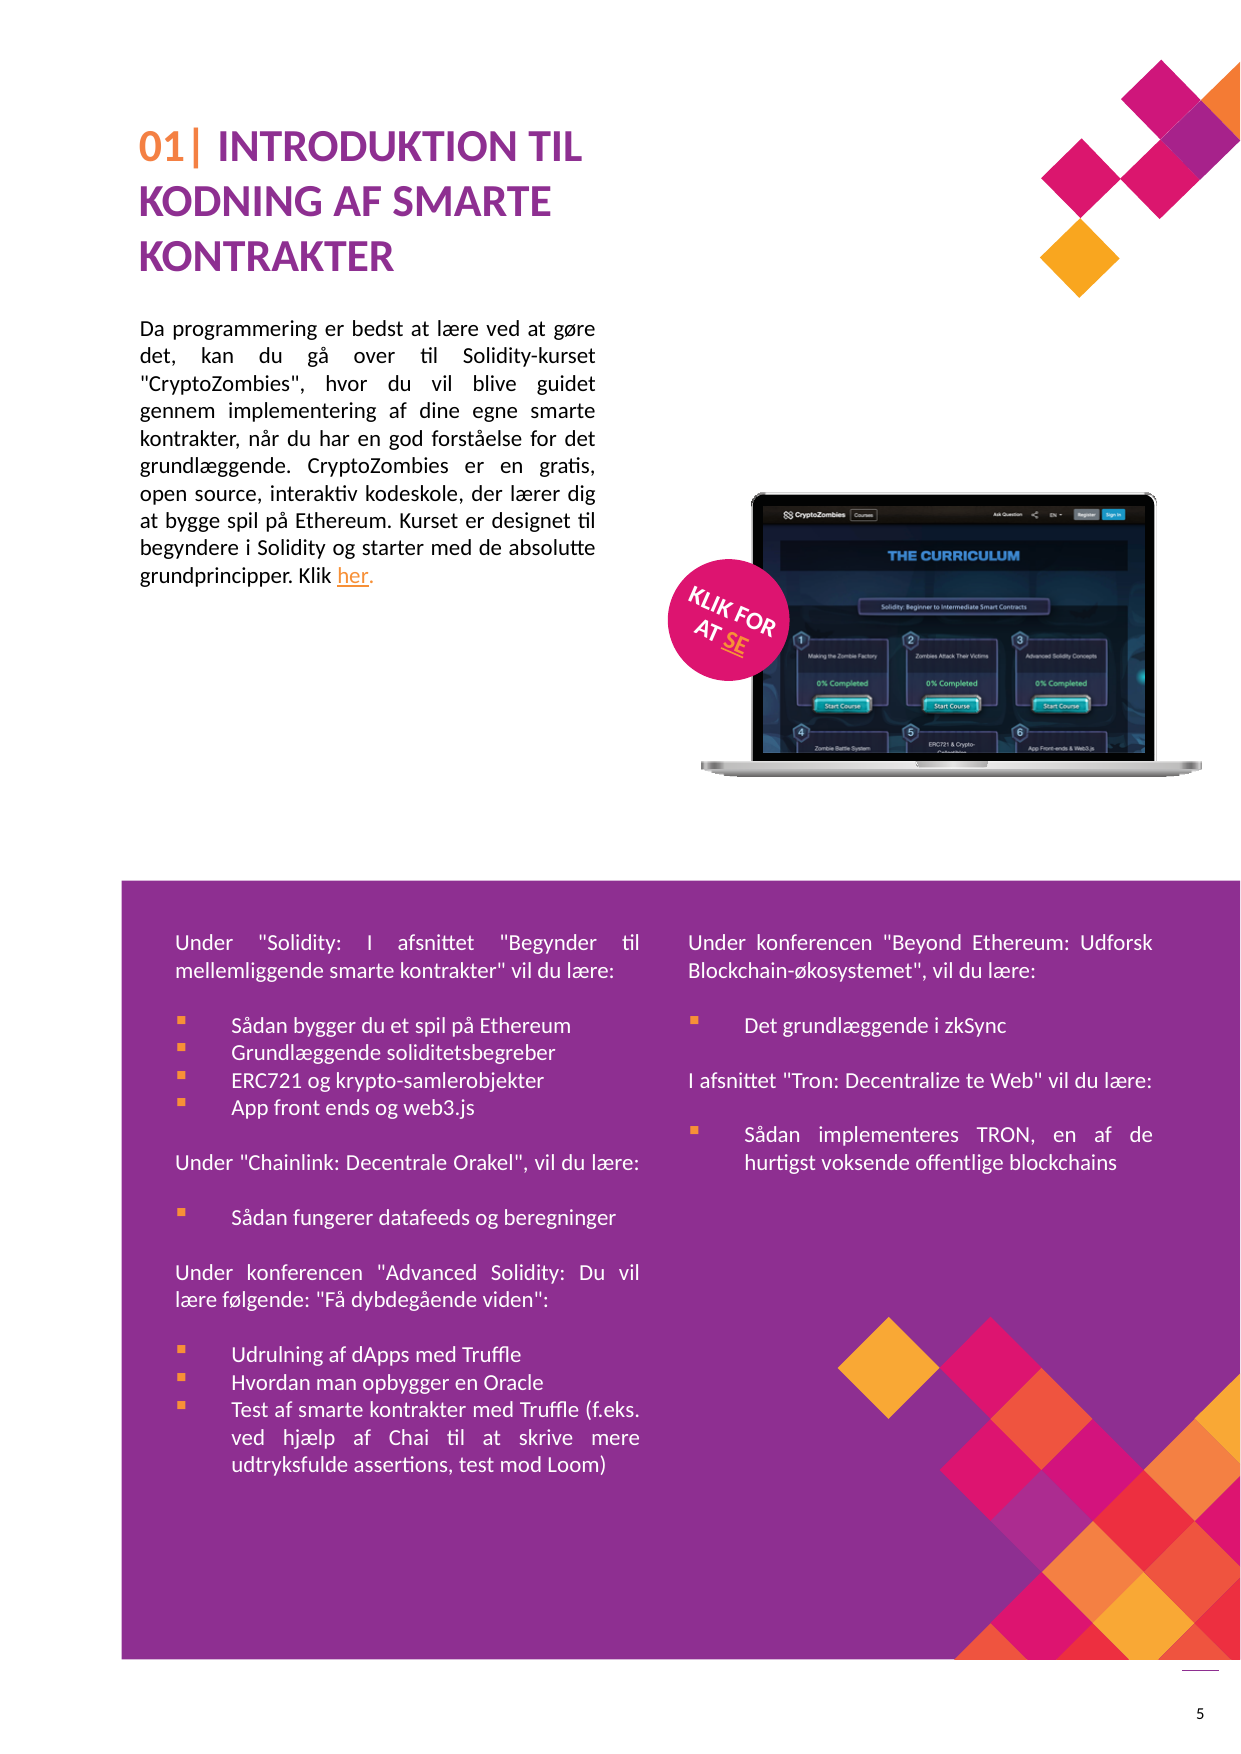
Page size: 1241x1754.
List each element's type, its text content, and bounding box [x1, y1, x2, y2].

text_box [658, 559, 794, 681]
text_box [121, 880, 852, 1660]
text_box Under "Solidity: I afsnittet "Begynder til mellemliggende smarte kontrakter" vil du lære: Sådan bygger du et spil på Ethereum Grundlæggende soliditetsbegreber ERC721 og krypto-samlerobjekter App front ends og web3.js Under "Chainlink: Decentrale Orakel", vil du lære: Sådan fungerer datafeeds og beregninger Under konferencen "Advanced Solidity: Du vil lære følgende: "Få dybdegående viden": Udrulning af dApps med Truffle Hvordan man opbygger en Oracle Test af smarte kontrakter med Truffle (f.eks. ved hjælp af Chai til at skrive mere udtryksfulde assertions, test mod Loom) Under konferencen "Beyond Ethereum: Udforsk Blockchain-økosystemet", vil du lære: Det grundlæggende i zkSync I afsnittet "Tron: Decentralize te Web" vil du lære: Sådan implementeres TRON, en af de hurtigst voksende offentlige blockchains [160, 920, 1169, 1524]
list 01| INTRODUKTION TIL KODNING AF SMARTE KONTRAKTER [123, 108, 776, 306]
text_box [1116, 880, 1241, 1316]
picture [763, 506, 1145, 753]
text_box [701, 492, 1202, 777]
text_box Da programmering er bedst at lære ved at gøre det, kan du gå over til Solidity-kurset "CryptoZombies", hvor du vil blive guidet gennem implementering af dine egne smarte kontrakter, når du har en god forståelse for det grundlæggende. CryptoZombies er en gratis, open source, interaktiv kodeskole, der lærer dig at bygge spil på Ethereum. Kurset er designet til begyndere i Solidity og starter med de absolutte grundprincipper. Klik her. [124, 305, 1116, 949]
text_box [852, 1316, 1241, 1686]
slide_number 5 [1169, 1686, 1231, 1751]
